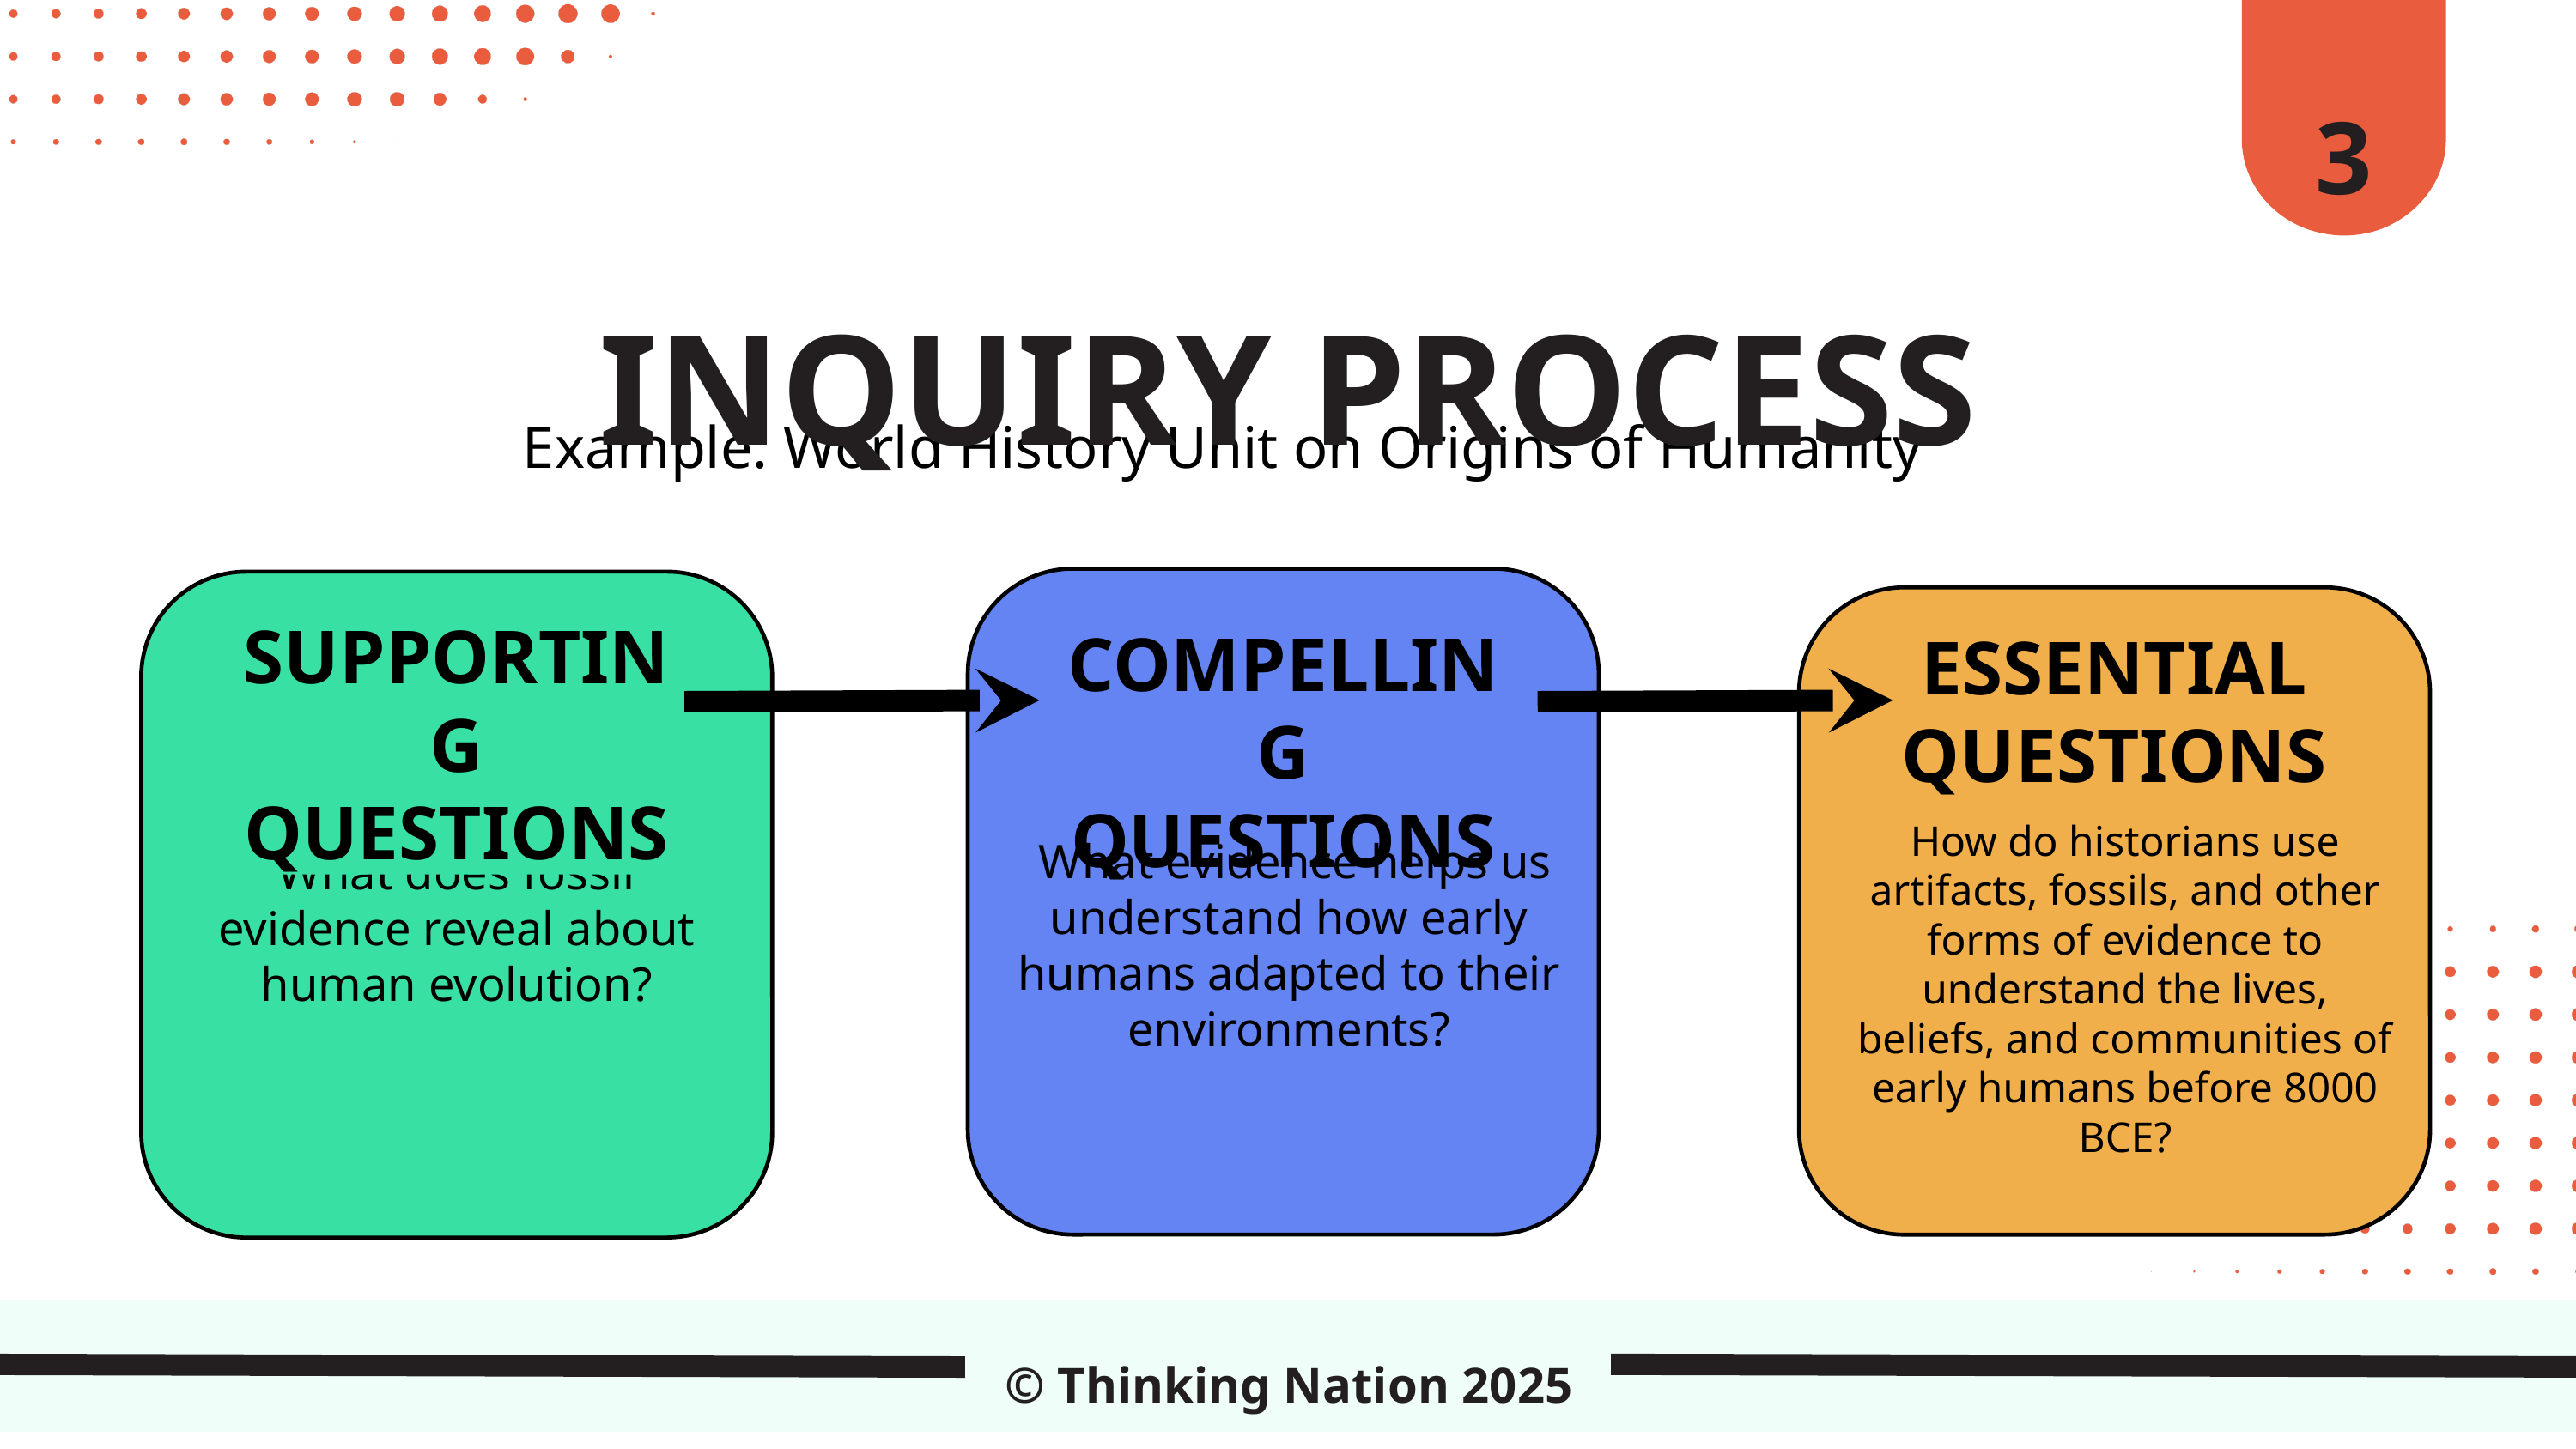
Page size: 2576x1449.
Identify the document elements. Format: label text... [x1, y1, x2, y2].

text_box How do historians use artifacts, fossils, and other forms of evidence to understand the lives, beliefs, and communities of early humans before 8000 BCE? [1849, 815, 2402, 1161]
text_box ESSENTIAL QUESTIONS [1860, 608, 2369, 810]
text_box INQUIRY PROCESS [359, 220, 2216, 476]
text_box [0, 0, 660, 145]
text_box SUPPORTING QUESTIONS [221, 610, 693, 875]
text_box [0, 1299, 2576, 1433]
text_box [968, 568, 1599, 699]
text_box Example: World History Unit on Origins of Humanity [332, 397, 2114, 518]
text_box COMPELLING QUESTIONS [1029, 604, 1538, 895]
text_box [1799, 587, 2431, 1235]
text_box [968, 710, 1600, 1235]
text_box What evidence helps us understand how early humans adapted to their environments? [996, 832, 1583, 1056]
text_box What does fossil evidence reveal about human evolution? [202, 843, 712, 1067]
text_box [141, 571, 773, 1238]
text_box [1938, 925, 2576, 1275]
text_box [2233, 0, 2455, 236]
